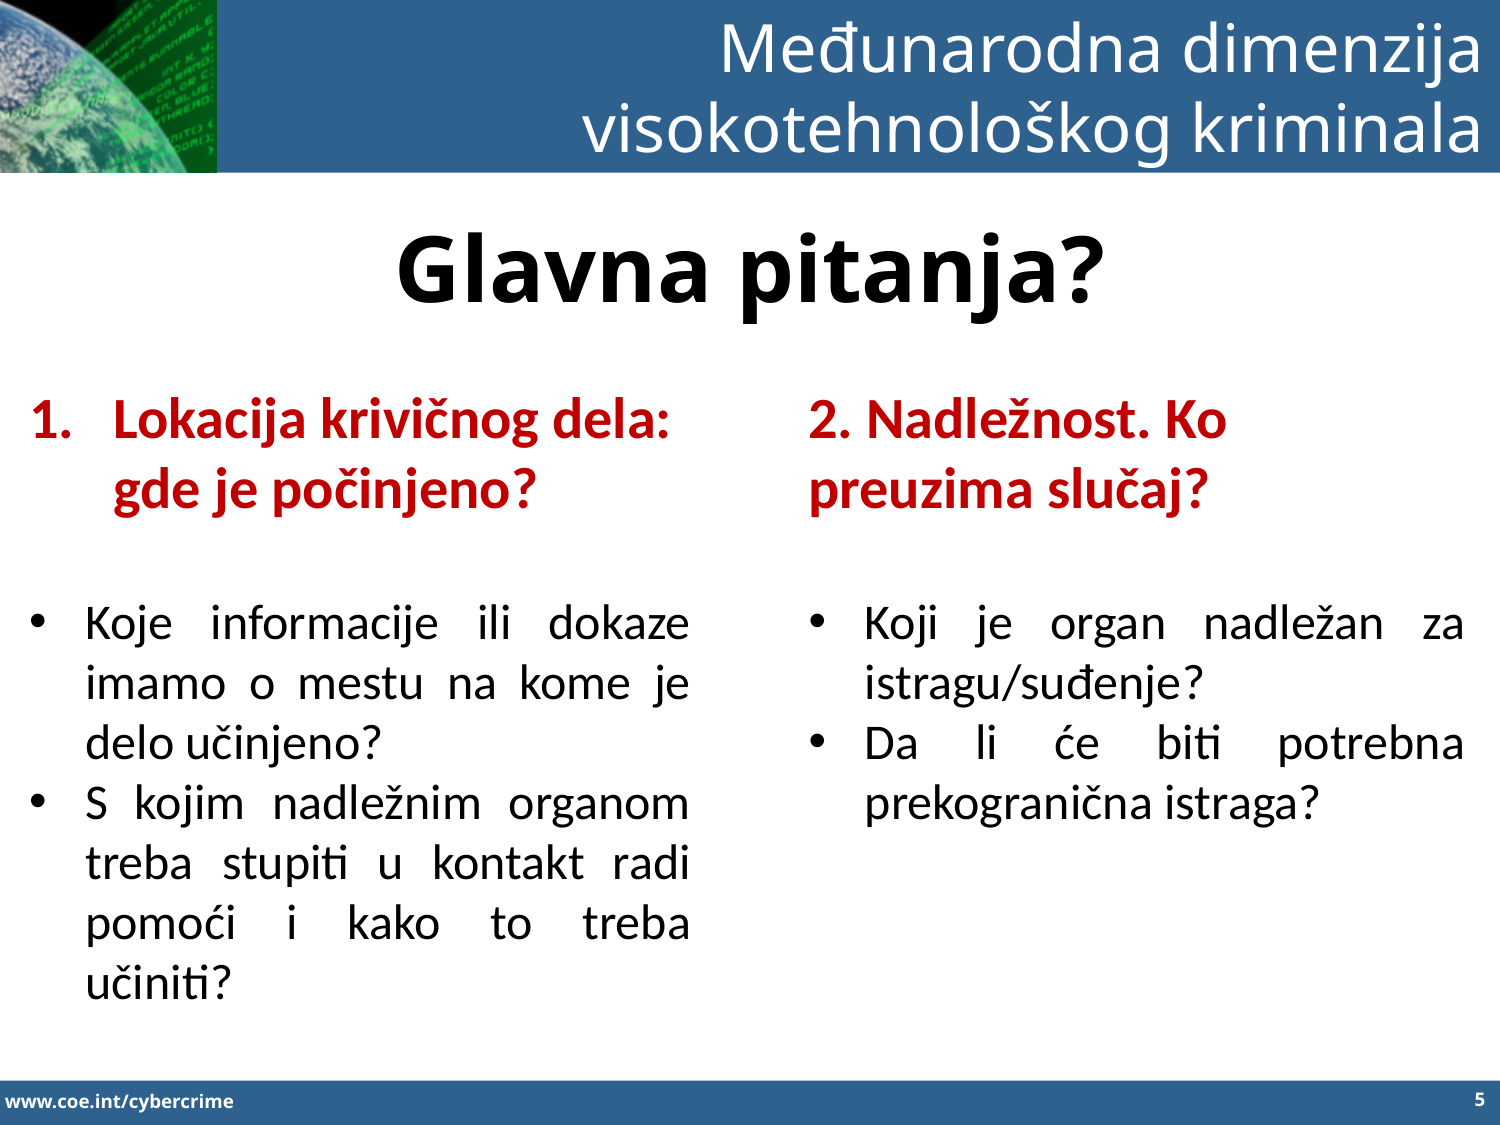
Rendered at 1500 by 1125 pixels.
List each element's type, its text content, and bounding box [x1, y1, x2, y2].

slide_number 5 [1149, 1079, 1500, 1125]
text_box Glavna pitanja? [74, 203, 1425, 331]
text_box Lokacija krivičnog dela: gde je počinjeno? Koje informacije ili dokaze imamo o mestu na kome je delo učinjeno? S kojim nadležnim organom treba stupiti u kontakt radi pomoći i kako to treba učiniti? [14, 372, 707, 1018]
text_box 2. Nadležnost. Ko preuzima slučaj? Koji je organ nadležan za istragu/suđenje? Da li će biti potrebna prekogranična istraga? [793, 372, 1480, 838]
picture [0, 1, 217, 173]
text_box Međunarodna dimenzija visokotehnološkog kriminala [329, 9, 1500, 162]
